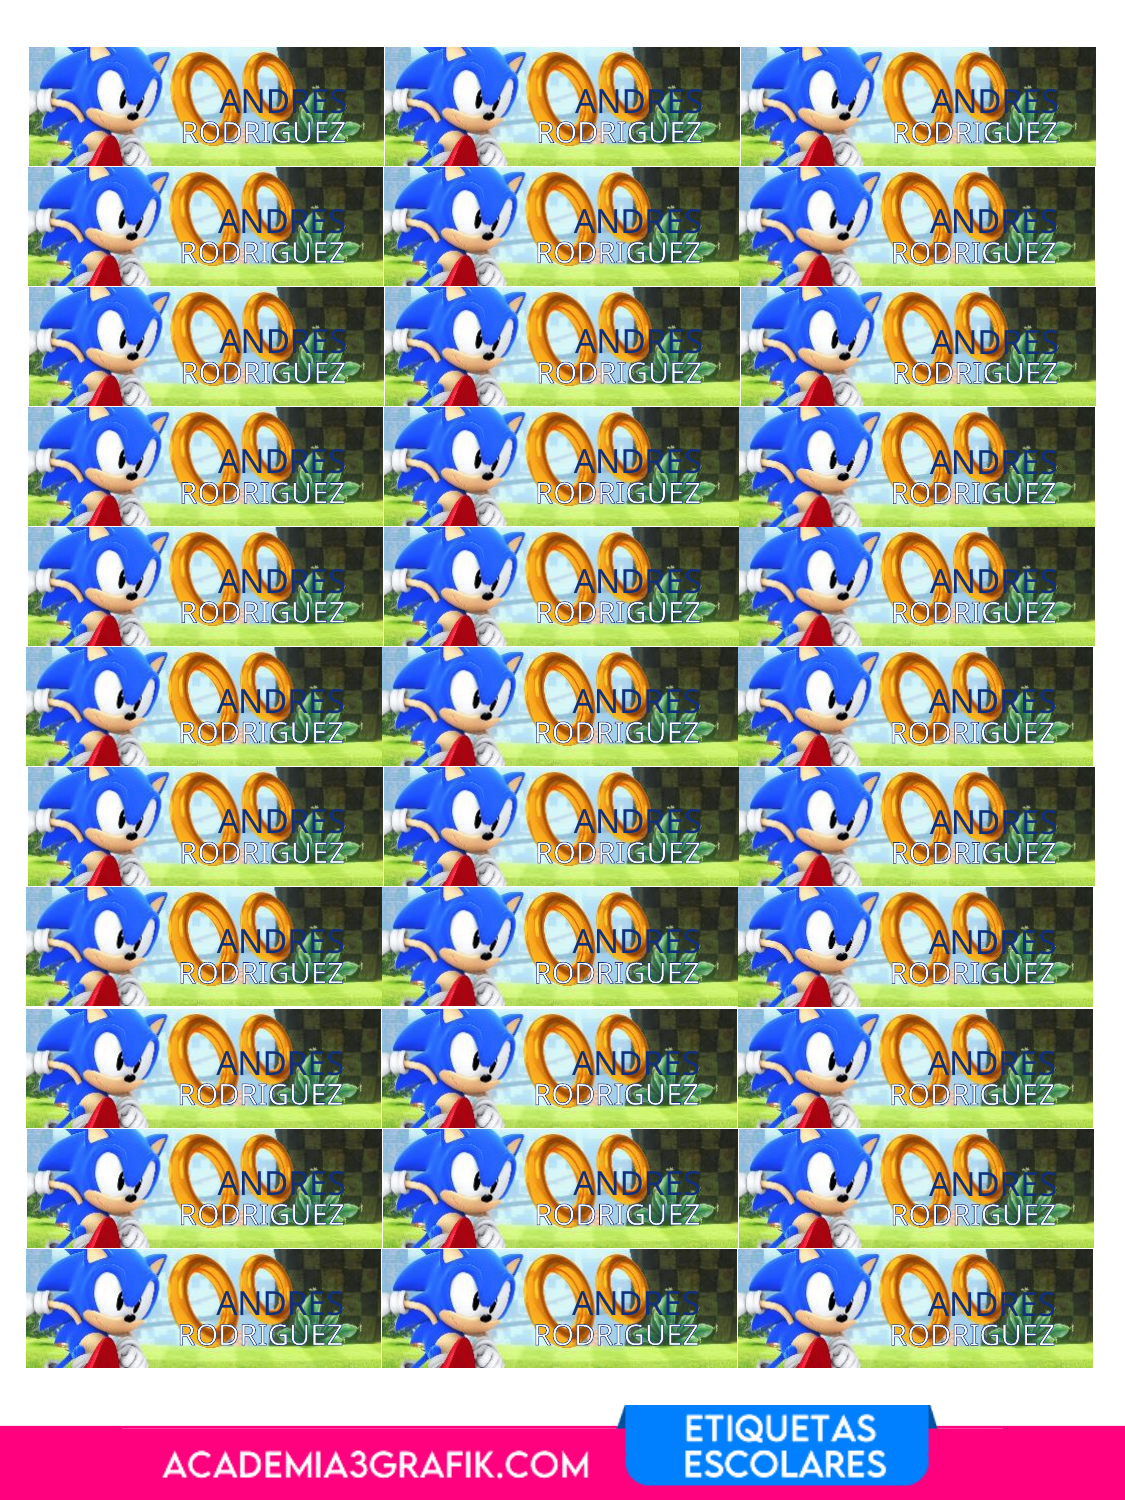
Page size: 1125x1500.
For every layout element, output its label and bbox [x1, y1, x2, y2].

picture [382, 1009, 1093, 1128]
picture [27, 1129, 382, 1248]
picture [28, 407, 1095, 646]
picture [28, 767, 1095, 886]
picture [741, 47, 1096, 166]
picture [385, 47, 740, 166]
picture [26, 1249, 381, 1368]
picture [385, 287, 740, 406]
picture [29, 287, 384, 406]
picture [28, 167, 1095, 286]
picture [26, 1009, 381, 1128]
picture [739, 1129, 1094, 1248]
picture [26, 887, 1093, 1007]
picture [29, 47, 384, 166]
picture [741, 287, 1096, 406]
picture [382, 1249, 1093, 1368]
picture [383, 1129, 738, 1248]
picture [26, 647, 1093, 766]
picture [122, 1405, 1003, 1500]
